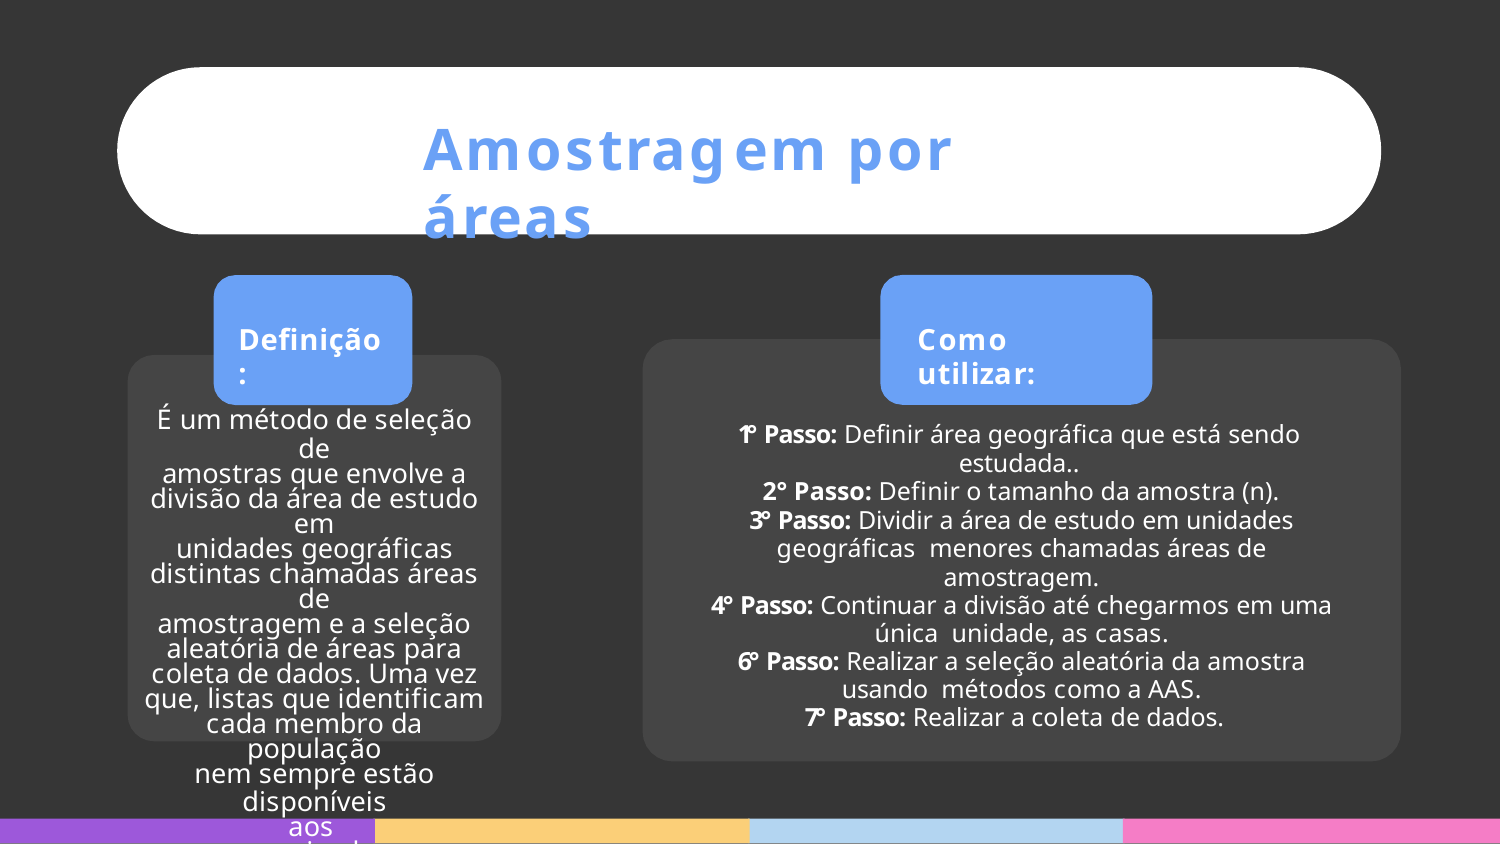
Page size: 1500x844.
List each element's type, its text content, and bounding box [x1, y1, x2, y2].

text_box É um método de seleção de amostras que envolve a divisão da área de estudo em unidades geográficas distintas chamadas áreas de amostragem e a seleção aleatória de áreas para coleta de dados. Uma vez que, listas que identificam cada membro da população nem sempre estão disponíveis aos pesquisadores. [143, 750, 485, 816]
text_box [642, 274, 1402, 762]
text_box [117, 67, 1382, 235]
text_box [127, 274, 502, 742]
title Amostragem por áreas [421, 110, 1077, 254]
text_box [0, 818, 1500, 844]
